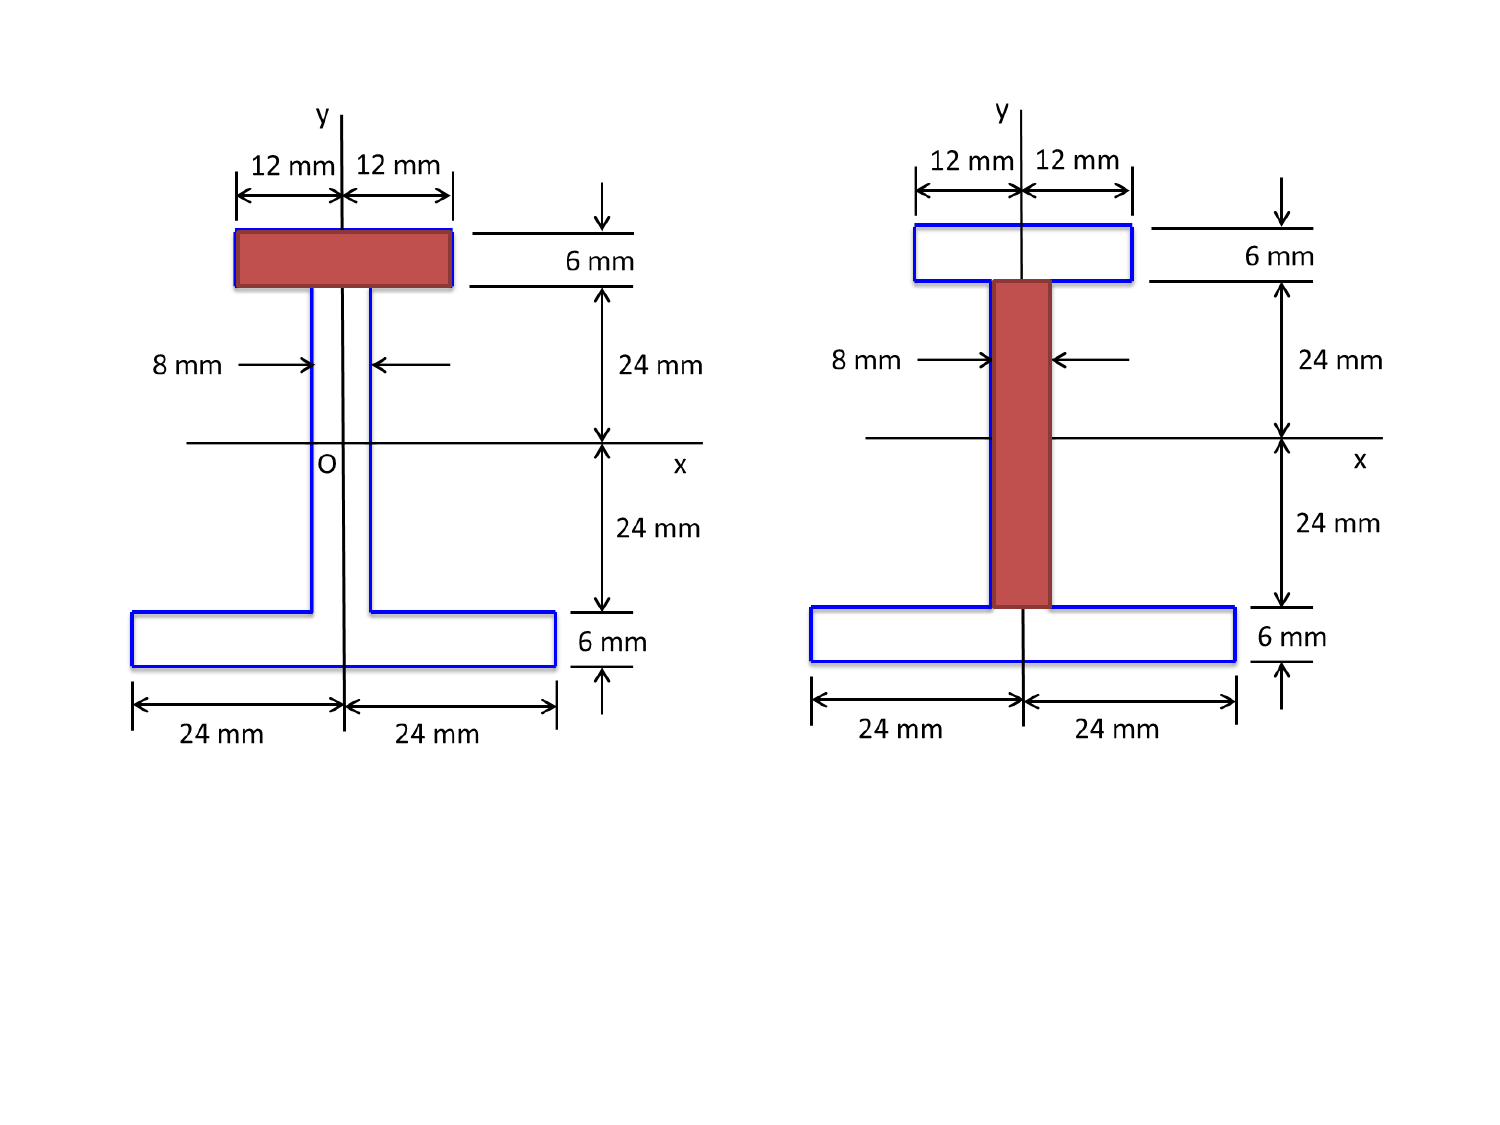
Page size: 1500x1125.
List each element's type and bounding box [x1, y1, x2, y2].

picture [117, 79, 1478, 770]
